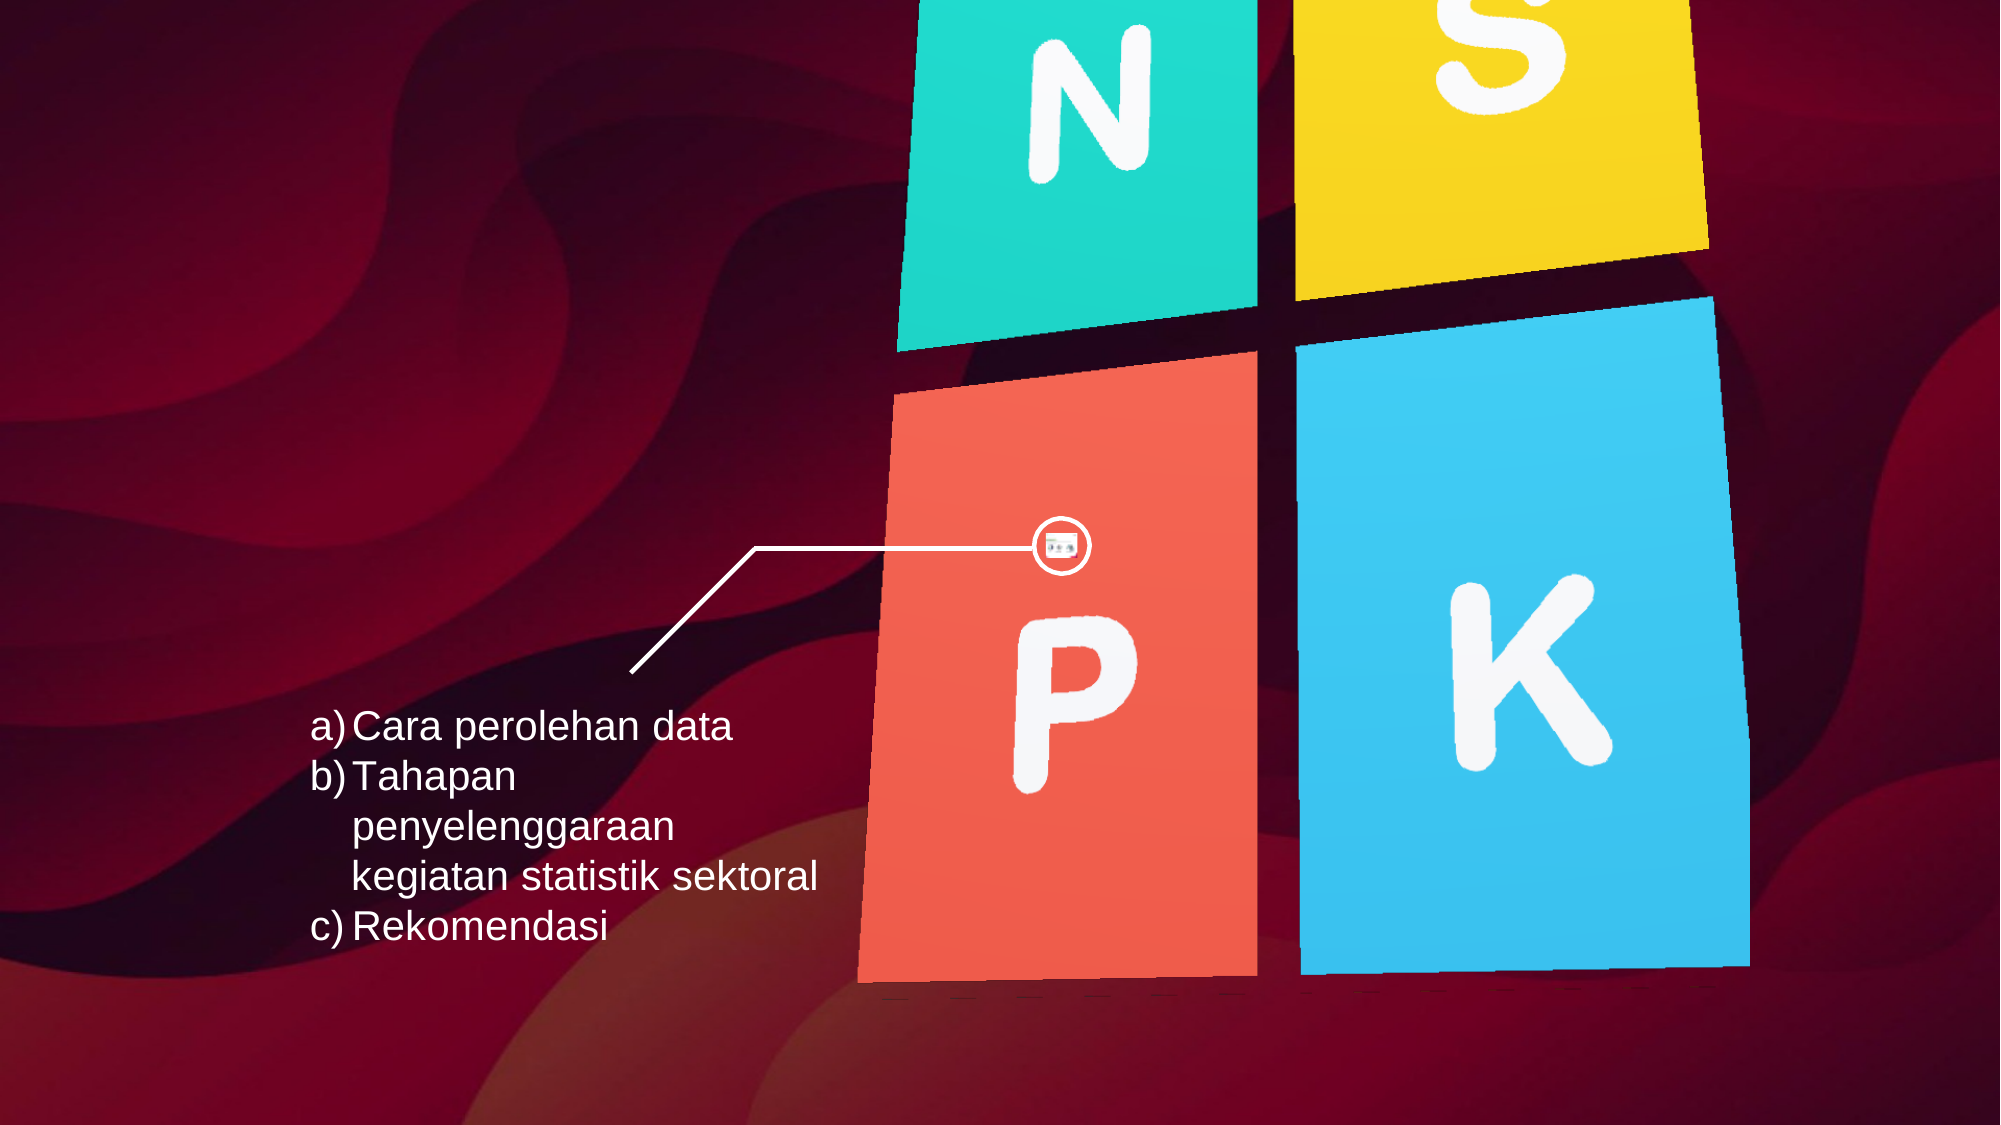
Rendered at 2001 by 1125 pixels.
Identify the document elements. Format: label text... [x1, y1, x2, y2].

text_box [0, 0, 2000, 1125]
text_box [1045, 533, 1078, 558]
text_box [1034, 518, 1090, 574]
text_box Cara perolehan data Tahapan penyelenggaraan kegiatan statistik sektoral Rekomendasi [307, 698, 846, 949]
text_box [802, 0, 1750, 1000]
